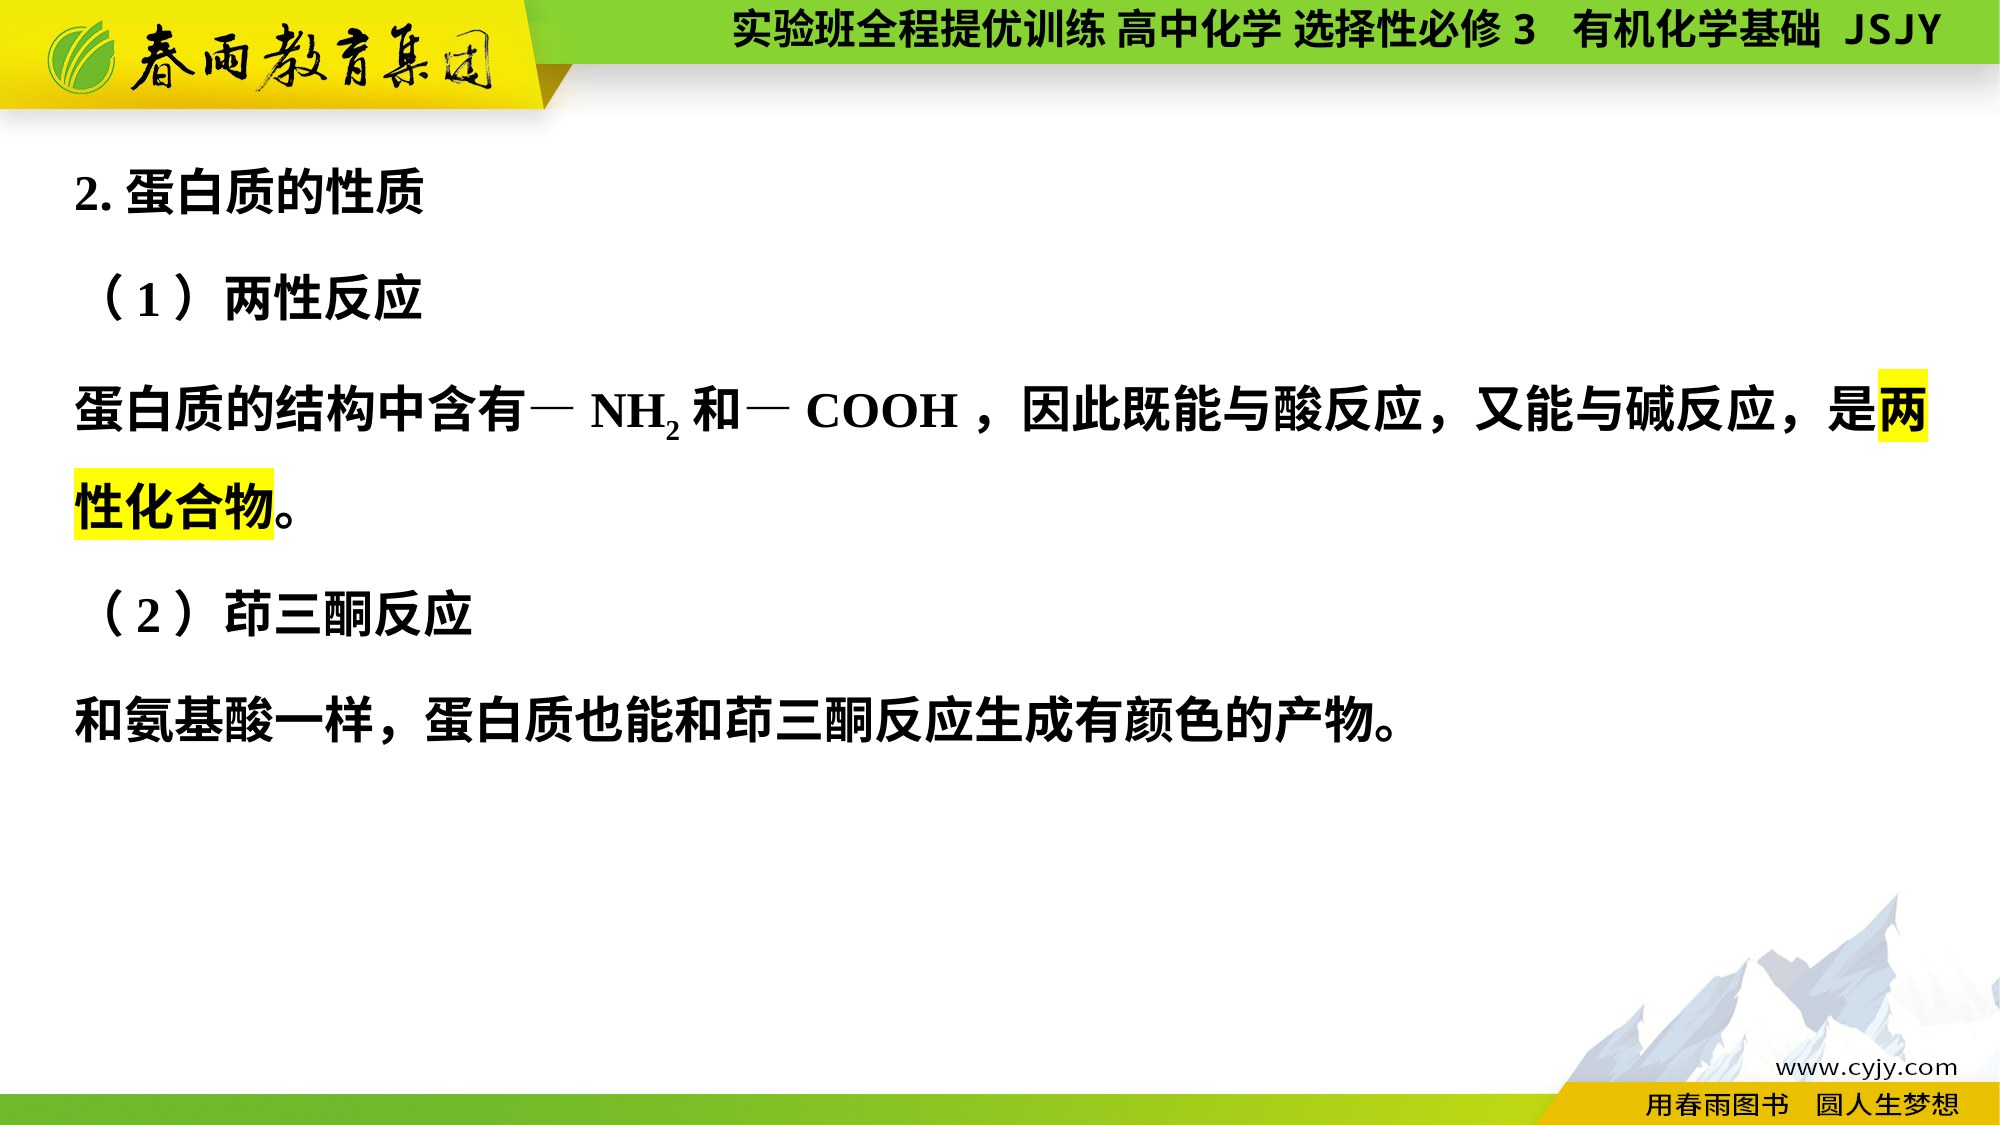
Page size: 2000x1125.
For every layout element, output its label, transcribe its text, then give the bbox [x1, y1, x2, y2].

list 2.蛋白质的性质 （1）两性反应 蛋白质的结构中含有—NH2和—COOH，因此既能与酸反应，又能与碱反应，是两性化合物。 （2）茚三酮反应 和氨基酸一样，蛋白质也能和茚三酮反应生成有颜色的产物。 [59, 122, 1944, 751]
picture [0, 0, 2000, 1125]
